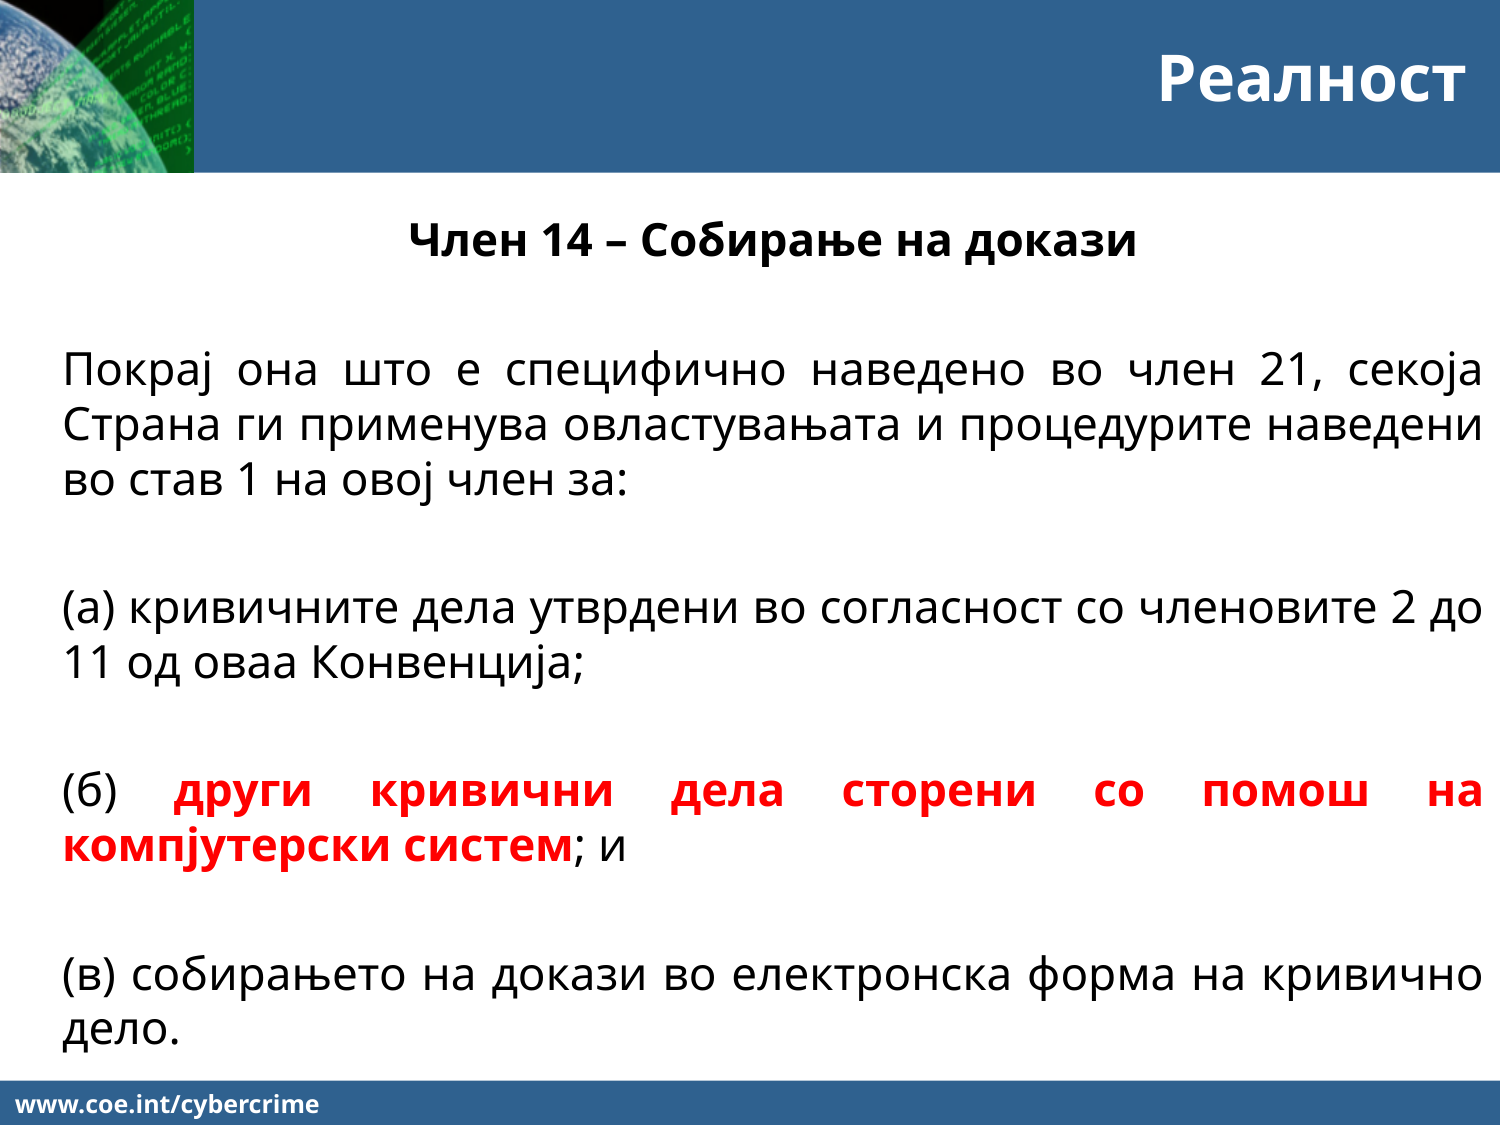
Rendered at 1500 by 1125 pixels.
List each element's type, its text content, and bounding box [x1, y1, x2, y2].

text_box Член 14 – Собирање на докази Покрај она што е специфично наведено во член 21, секоја Страна ги применува овластувањата и процедурите наведени во став 1 на овој член за: (а) кривичните дела утврдени во согласност со членовите 2 до 11 од оваа Конвенција; (б) други кривични дела сторени со помош на компјутерски систем; и (в) собирањето на докази во електронска форма на кривично дело. [47, 175, 1500, 983]
text_box [197, 0, 1500, 175]
text_box Реалност [206, 29, 1483, 122]
text_box www.coe.int/cybercrime [0, 1079, 1500, 1125]
picture [0, 0, 194, 173]
